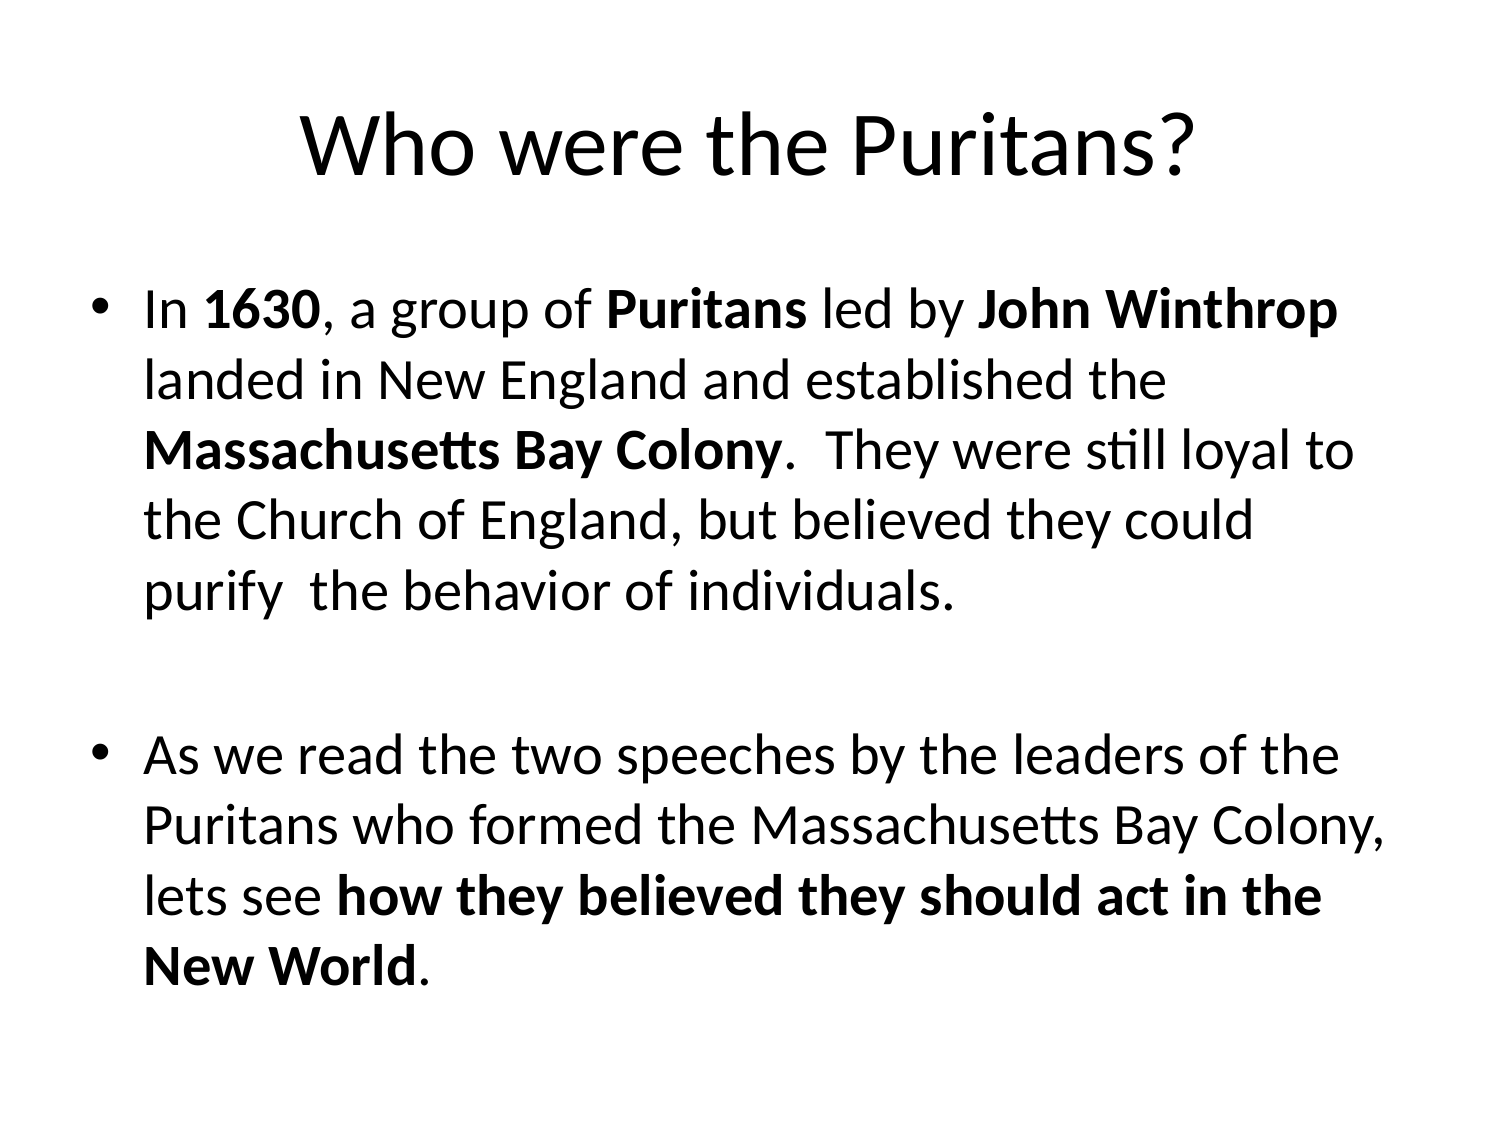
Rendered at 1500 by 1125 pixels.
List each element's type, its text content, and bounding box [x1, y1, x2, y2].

list In 1630, a group of Puritans led by John Winthrop landed in New England and established the Massachusetts Bay Colony. They were still loyal to the Church of England, but believed they could purify the behavior of individuals. As we read the two speeches by the leaders of the Puritans who formed the Massachusetts Bay Colony, lets see how they believed they should act in the New World. [75, 262, 1425, 1005]
title Who were the Puritans? [75, 45, 1425, 233]
